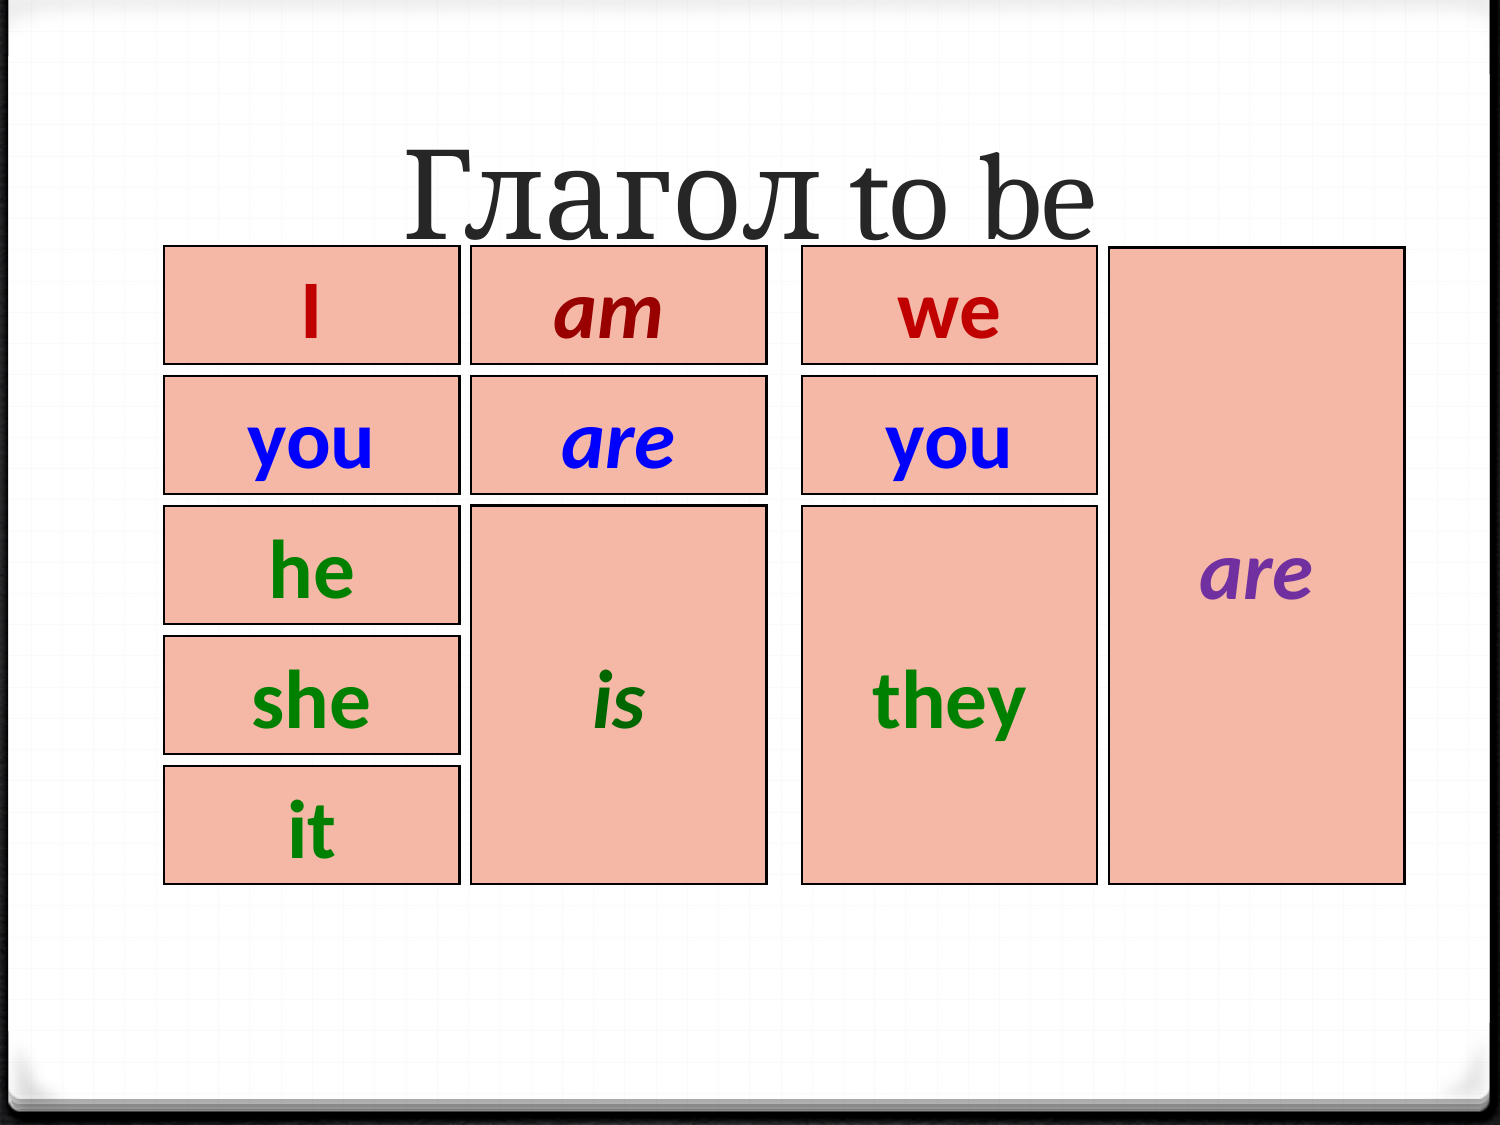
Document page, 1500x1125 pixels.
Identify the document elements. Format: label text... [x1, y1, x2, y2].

text_box are [1109, 309, 1405, 884]
text_box it [164, 765, 460, 884]
text_box I [164, 309, 460, 365]
picture [0, 0, 1500, 1125]
text_box he [164, 505, 460, 625]
text_box we [801, 309, 1098, 365]
text_box you [164, 376, 460, 495]
title Глагол to be [90, 71, 1410, 309]
text_box are [471, 376, 767, 495]
text_box is [471, 505, 767, 884]
text_box you [801, 376, 1098, 495]
text_box she [164, 635, 460, 755]
text_box they [801, 505, 1098, 884]
text_box am [471, 309, 767, 365]
